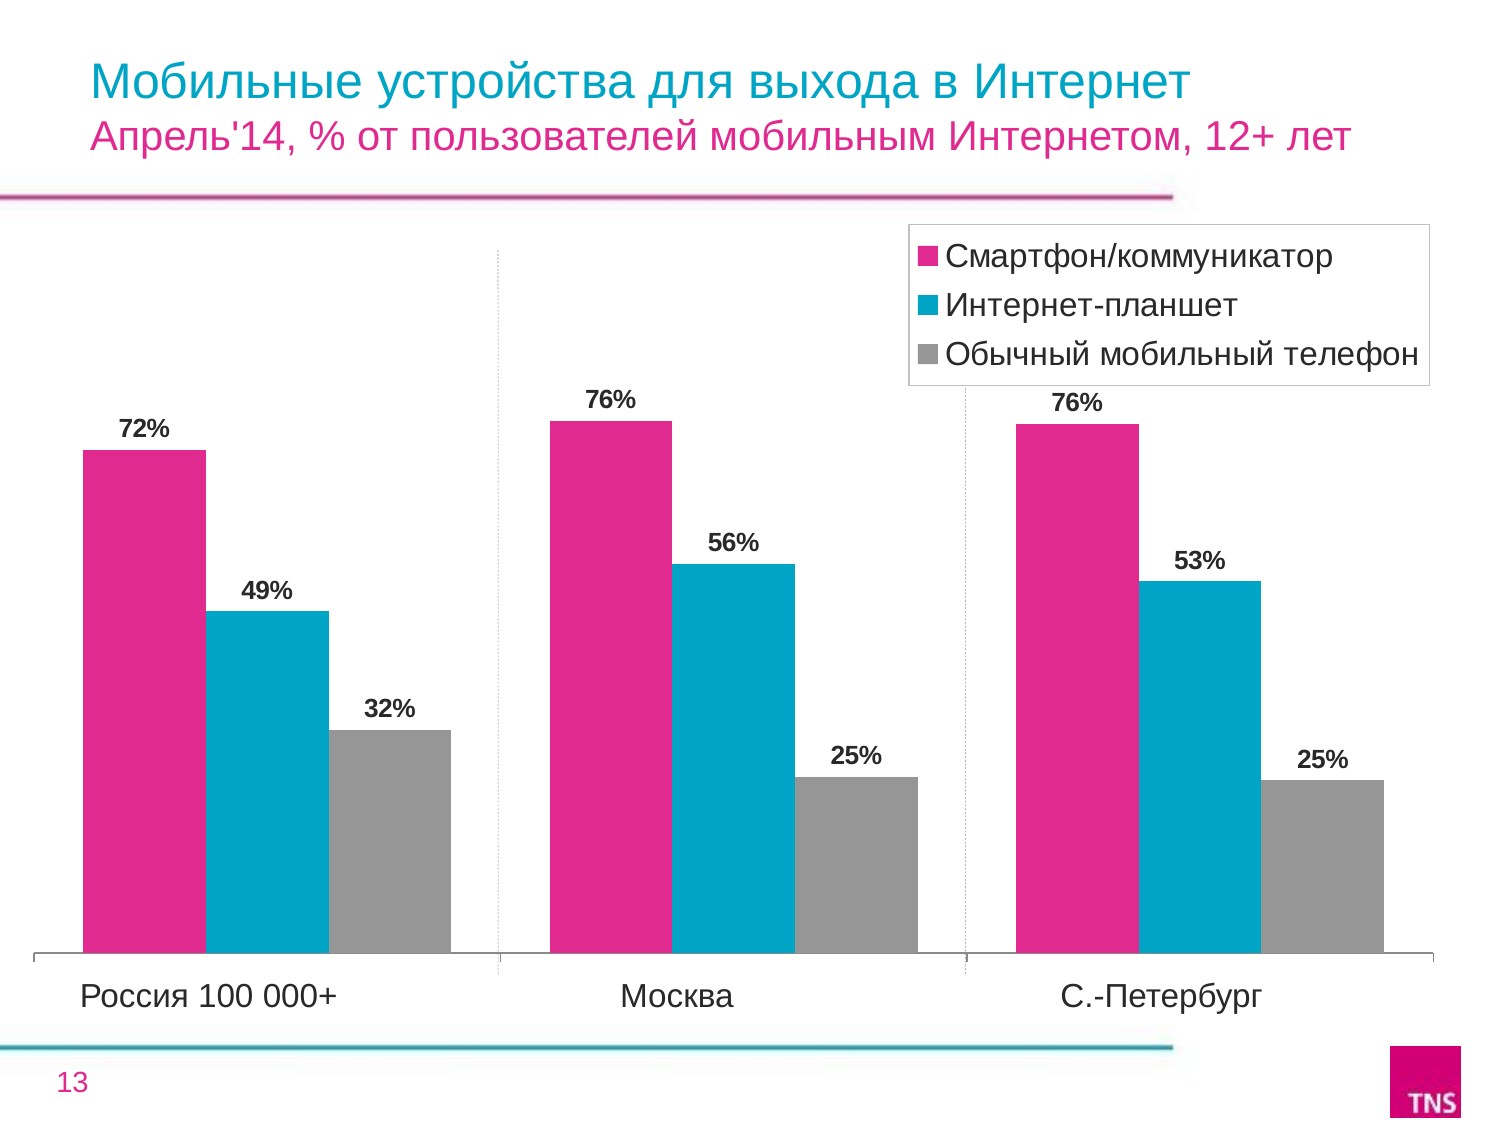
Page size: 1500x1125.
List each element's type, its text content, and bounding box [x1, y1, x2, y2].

chart [31, 222, 1435, 1060]
picture [0, 0, 1500, 1125]
title Мобильные устройства для выхода в Интернет Апрель'14, % от пользователей мобильным Интернетом, 12+ лет [74, 20, 1460, 188]
slide_number 13 [40, 1066, 392, 1125]
